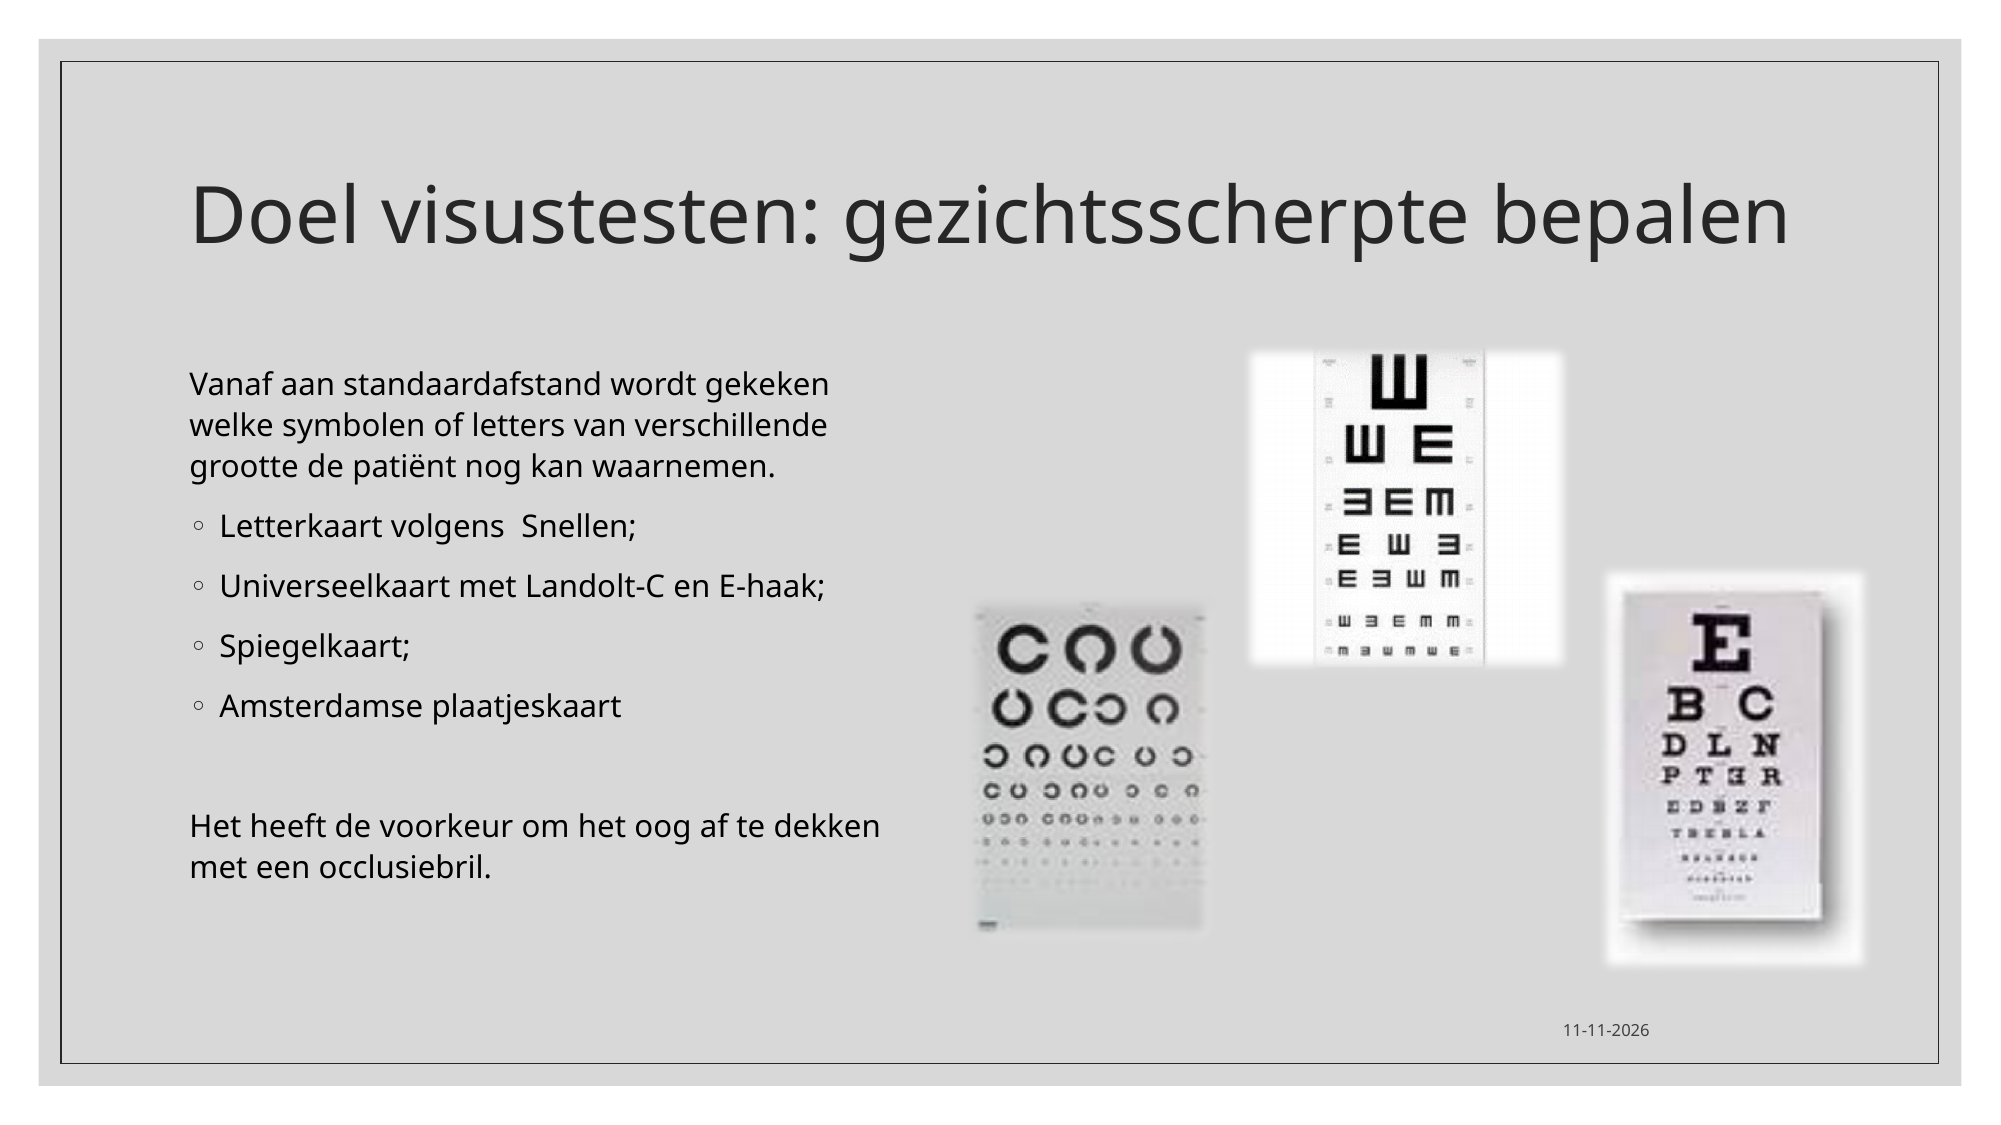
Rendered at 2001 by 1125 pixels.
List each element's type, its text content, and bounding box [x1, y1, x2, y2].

picture [1596, 562, 1874, 975]
title Doel visustesten: gezichtsscherpte bepalen [174, 105, 1825, 331]
picture [1240, 342, 1571, 673]
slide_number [1190, 990, 1665, 1050]
picture [967, 595, 1215, 942]
list Vanaf aan standaardafstand wordt gekeken welke symbolen of letters van verschillende grootte de patiënt nog kan waarnemen. Letterkaart volgens Snellen; Universeelkaart met Landolt-C en E-haak; Spiegelkaart; Amsterdamse plaatjeskaart Het heeft de voorkeur om het oog af te dekken met een occlusiebril. [174, 352, 911, 1020]
